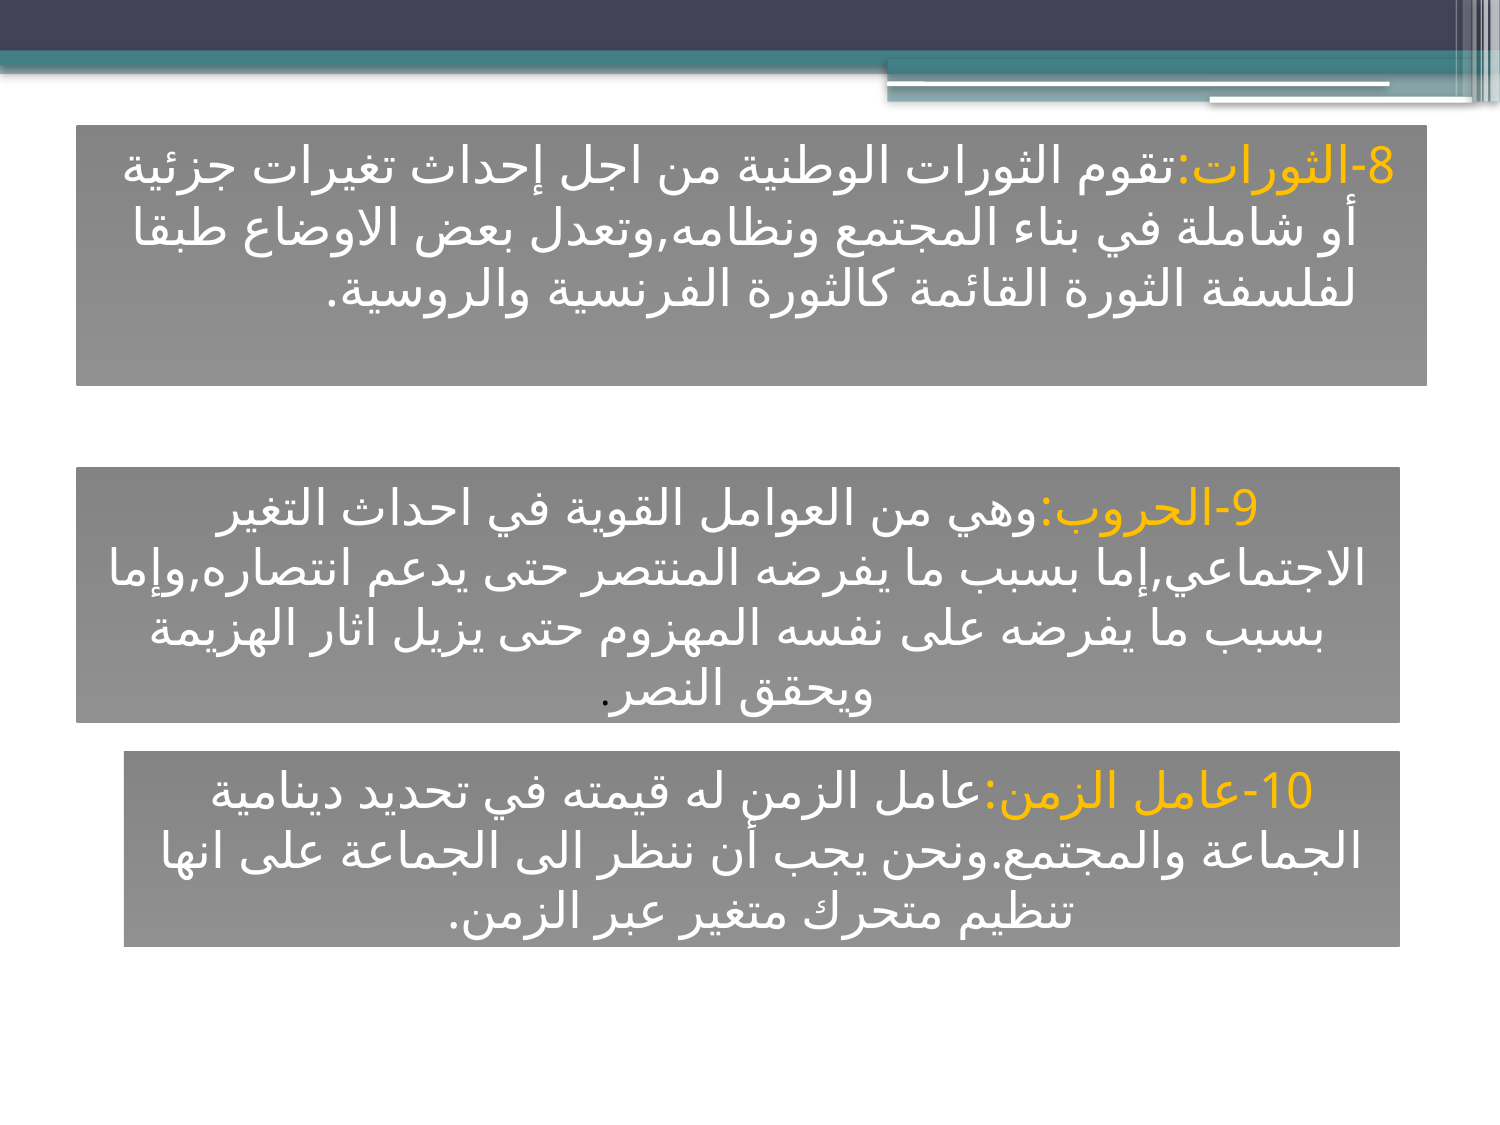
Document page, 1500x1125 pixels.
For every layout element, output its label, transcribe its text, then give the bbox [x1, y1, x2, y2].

list 8-الثورات:تقوم الثورات الوطنية من اجل إحداث تغيرات جزئية أو شاملة في بناء المجتمع ونظامه,وتعدل بعض الاوضاع طبقا لفلسفة الثورة القائمة كالثورة الفرنسية والروسية. [76, 125, 1427, 386]
text_box 9-الحروب:وهي من العوامل القوية في احداث التغير الاجتماعي,إما بسبب ما يفرضه المنتصر حتى يدعم انتصاره,وإما بسبب ما يفرضه على نفسه المهزوم حتى يزيل اثار الهزيمة ويحقق النصر. [76, 467, 1400, 723]
text_box 10-عامل الزمن:عامل الزمن له قيمته في تحديد دينامية الجماعة والمجتمع.ونحن يجب أن ننظر الى الجماعة على انها تنظيم متحرك متغير عبر الزمن. [123, 751, 1400, 947]
